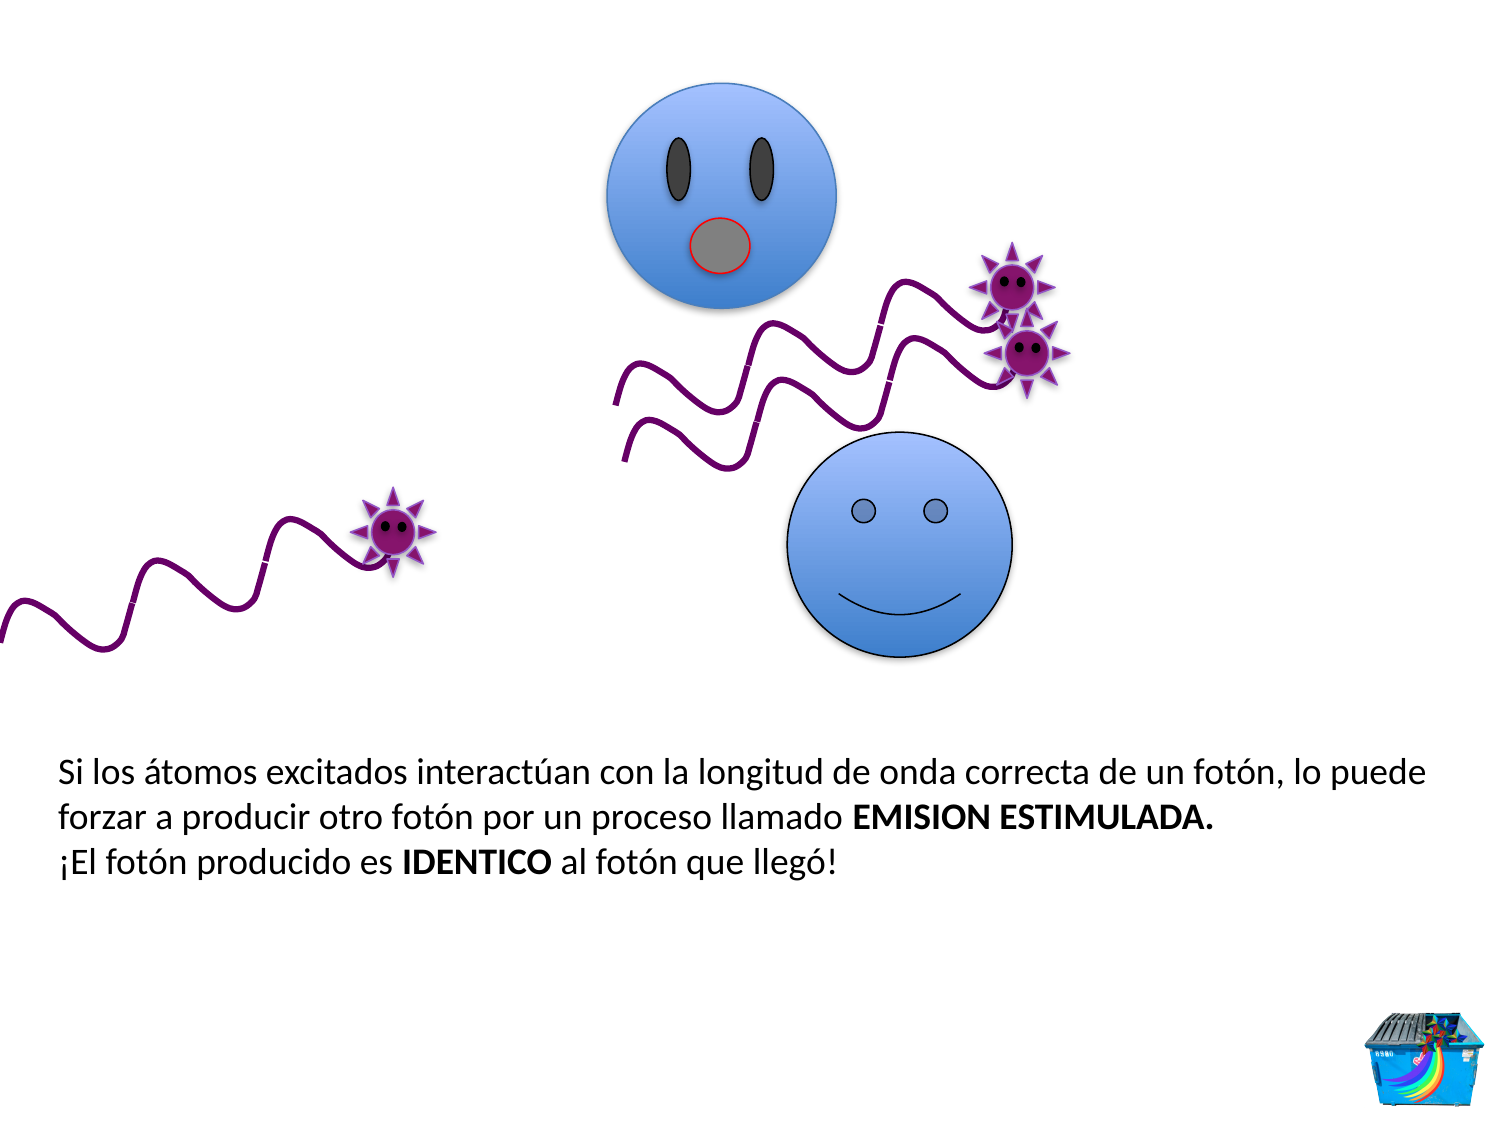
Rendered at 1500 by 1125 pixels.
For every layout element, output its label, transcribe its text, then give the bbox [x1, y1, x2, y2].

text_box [606, 83, 837, 241]
subtitle Si los átomos excitados interactúan con la longitud de onda correcta de un fotón, lo puede forzar a producir otro fotón por un proceso llamado EMISION ESTIMULADA. ¡El fotón producido es IDENTICO al fotón que llegó! [43, 739, 1488, 1111]
text_box [786, 451, 1013, 658]
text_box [606, 242, 1071, 442]
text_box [0, 486, 437, 623]
